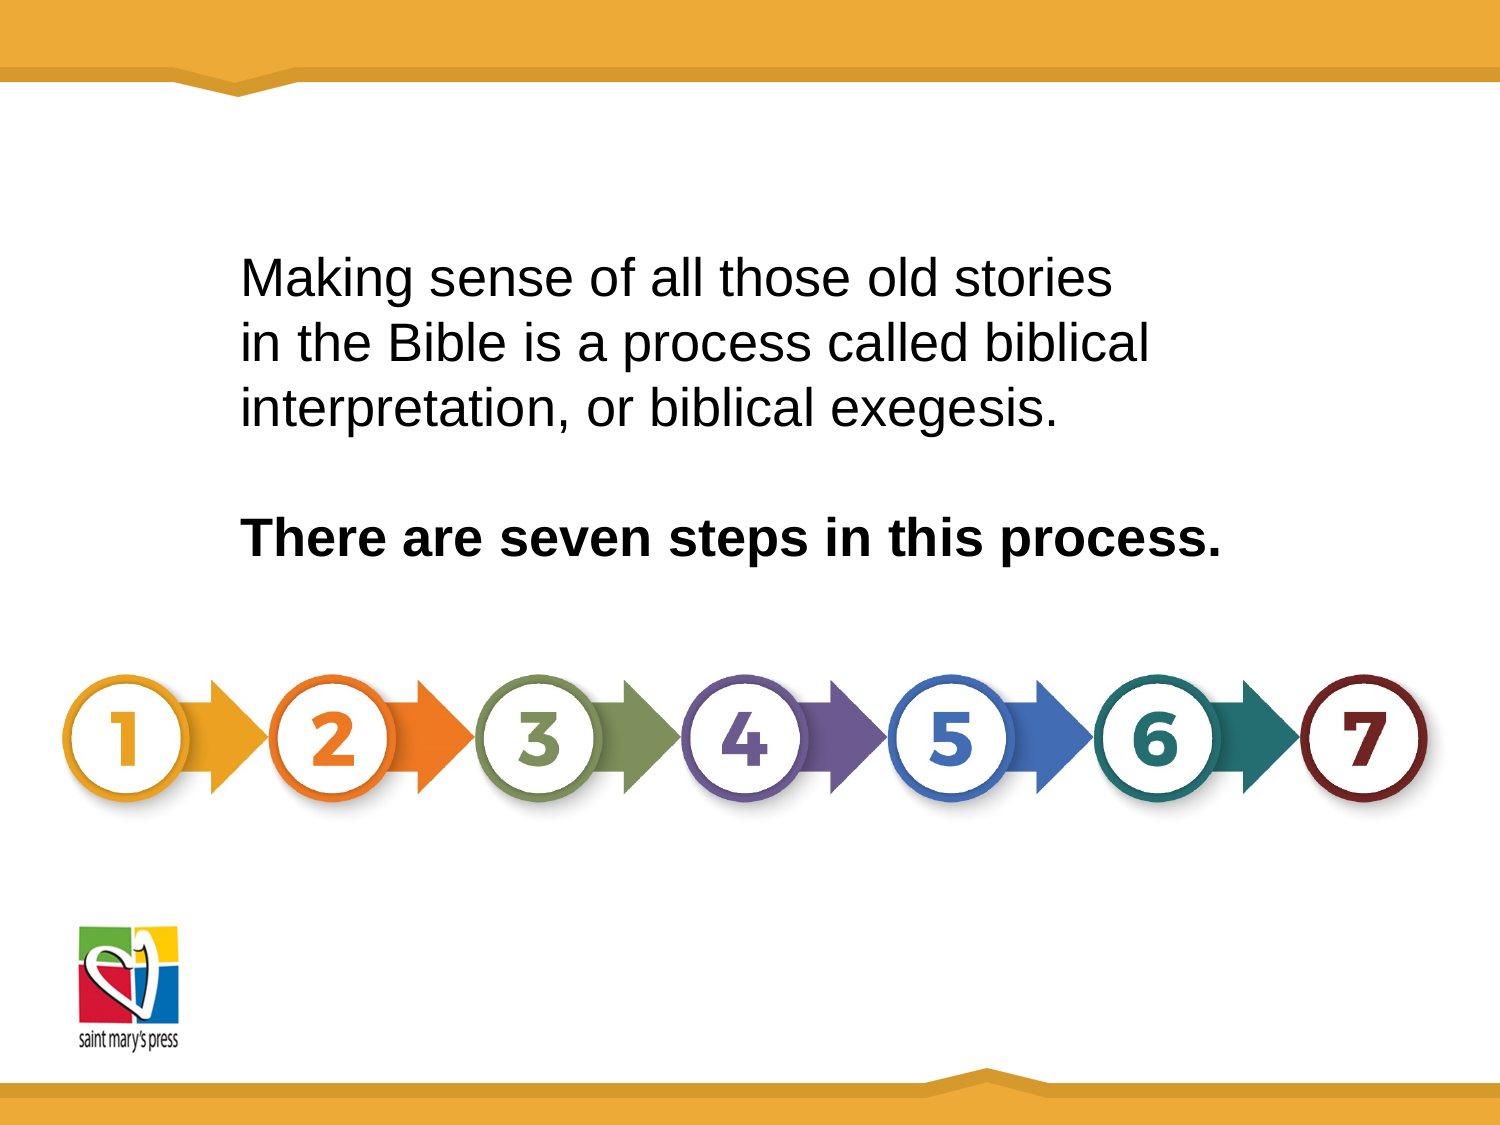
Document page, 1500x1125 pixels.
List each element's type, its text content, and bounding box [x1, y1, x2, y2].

title Making sense of all those old stories in the Bible is a process called biblical interpretation, or biblical exegesis. There are seven steps in this process. [225, 330, 1363, 568]
picture [0, 0, 1500, 1125]
